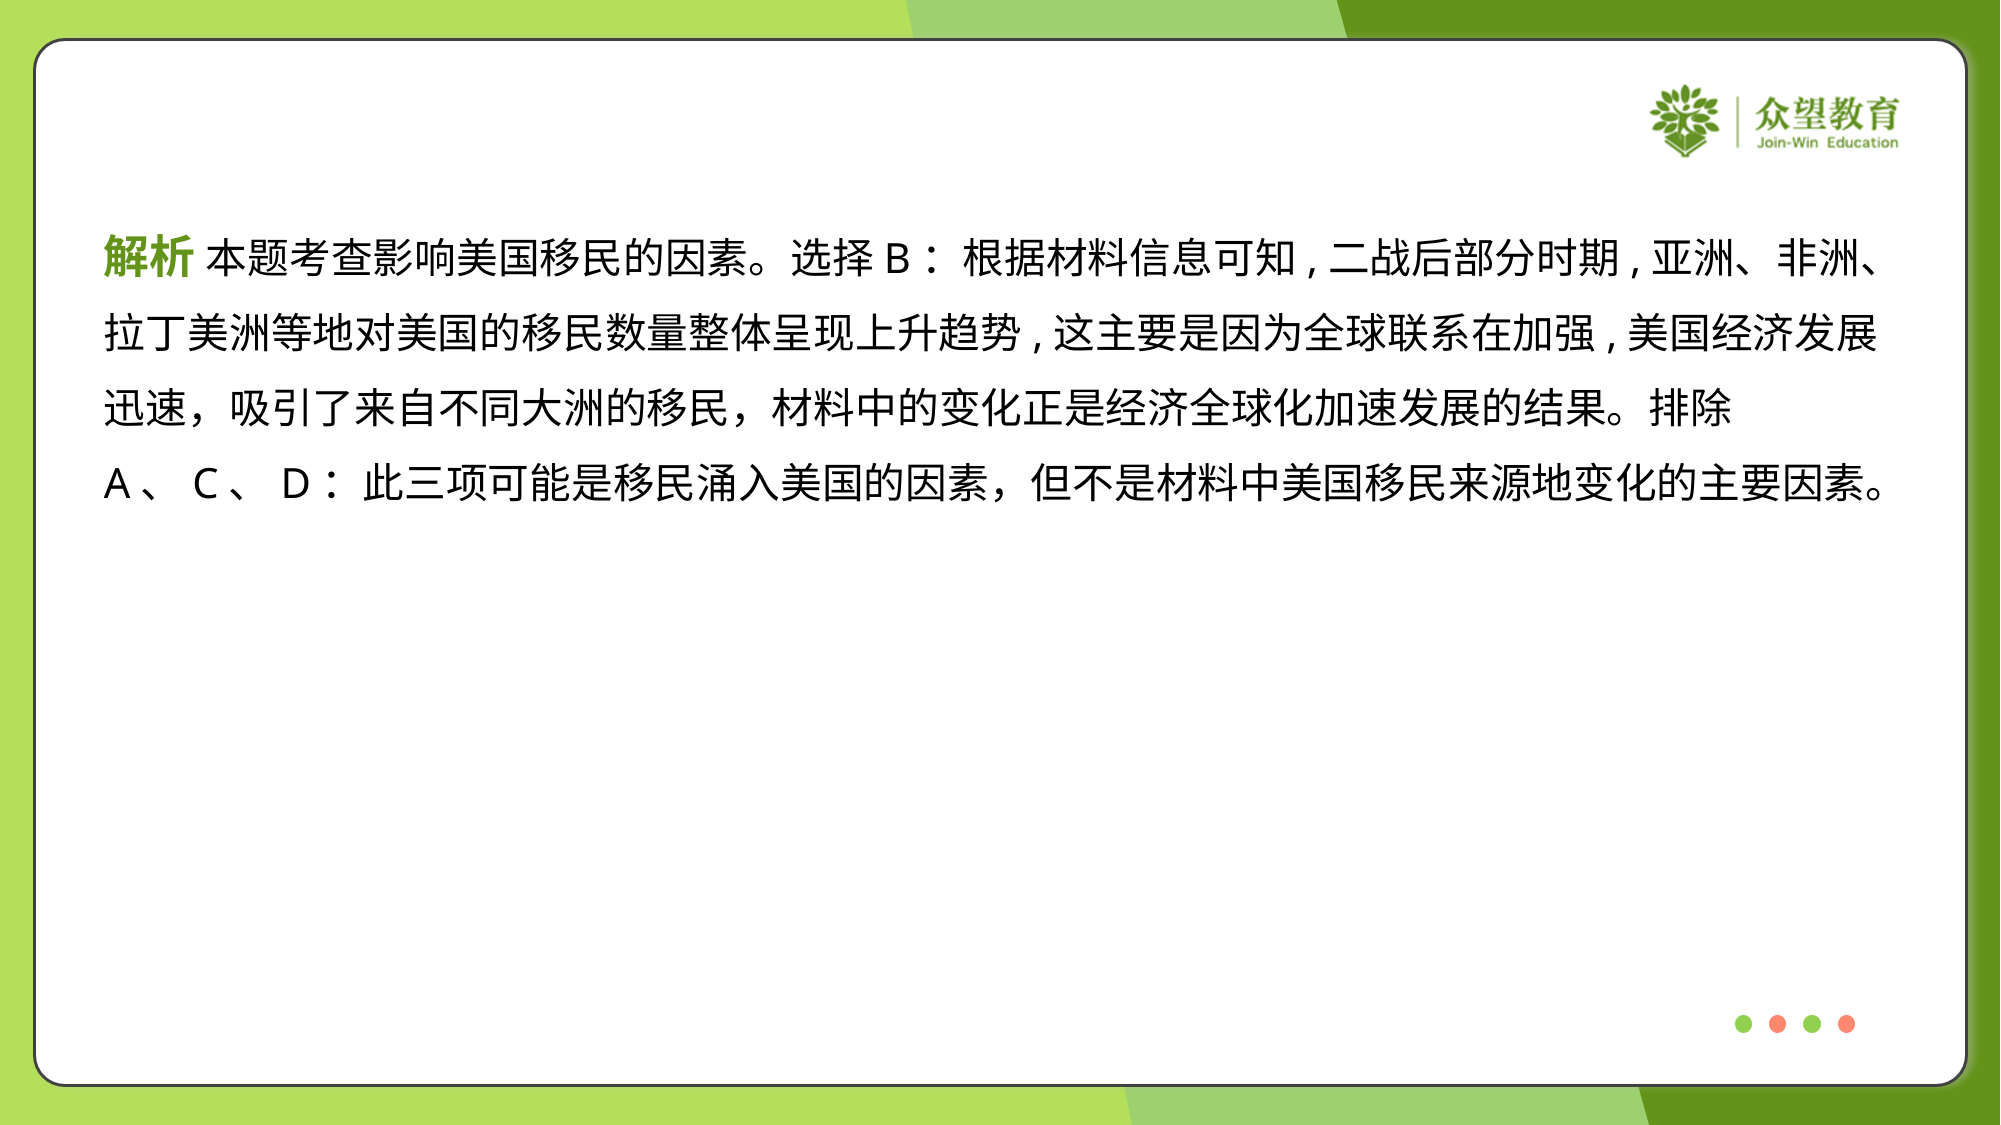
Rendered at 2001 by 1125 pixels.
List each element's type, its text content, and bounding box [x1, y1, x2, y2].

picture [0, 0, 2000, 1125]
text_box 解析 本题考查影响美国移民的因素。选择B：根据材料信息可知,二战后部分时期,亚洲、非洲、拉丁美洲等地对美国的移民数量整体呈现上升趋势,这主要是因为全球联系在加强,美国经济发展迅速，吸引了来自不同大洲的移民，材料中的变化正是经济全球化加速发展的结果。排除A、C、D：此三项可能是移民涌入美国的因素，但不是材料中美国移民来源地变化的主要因素。 [89, 199, 1920, 515]
